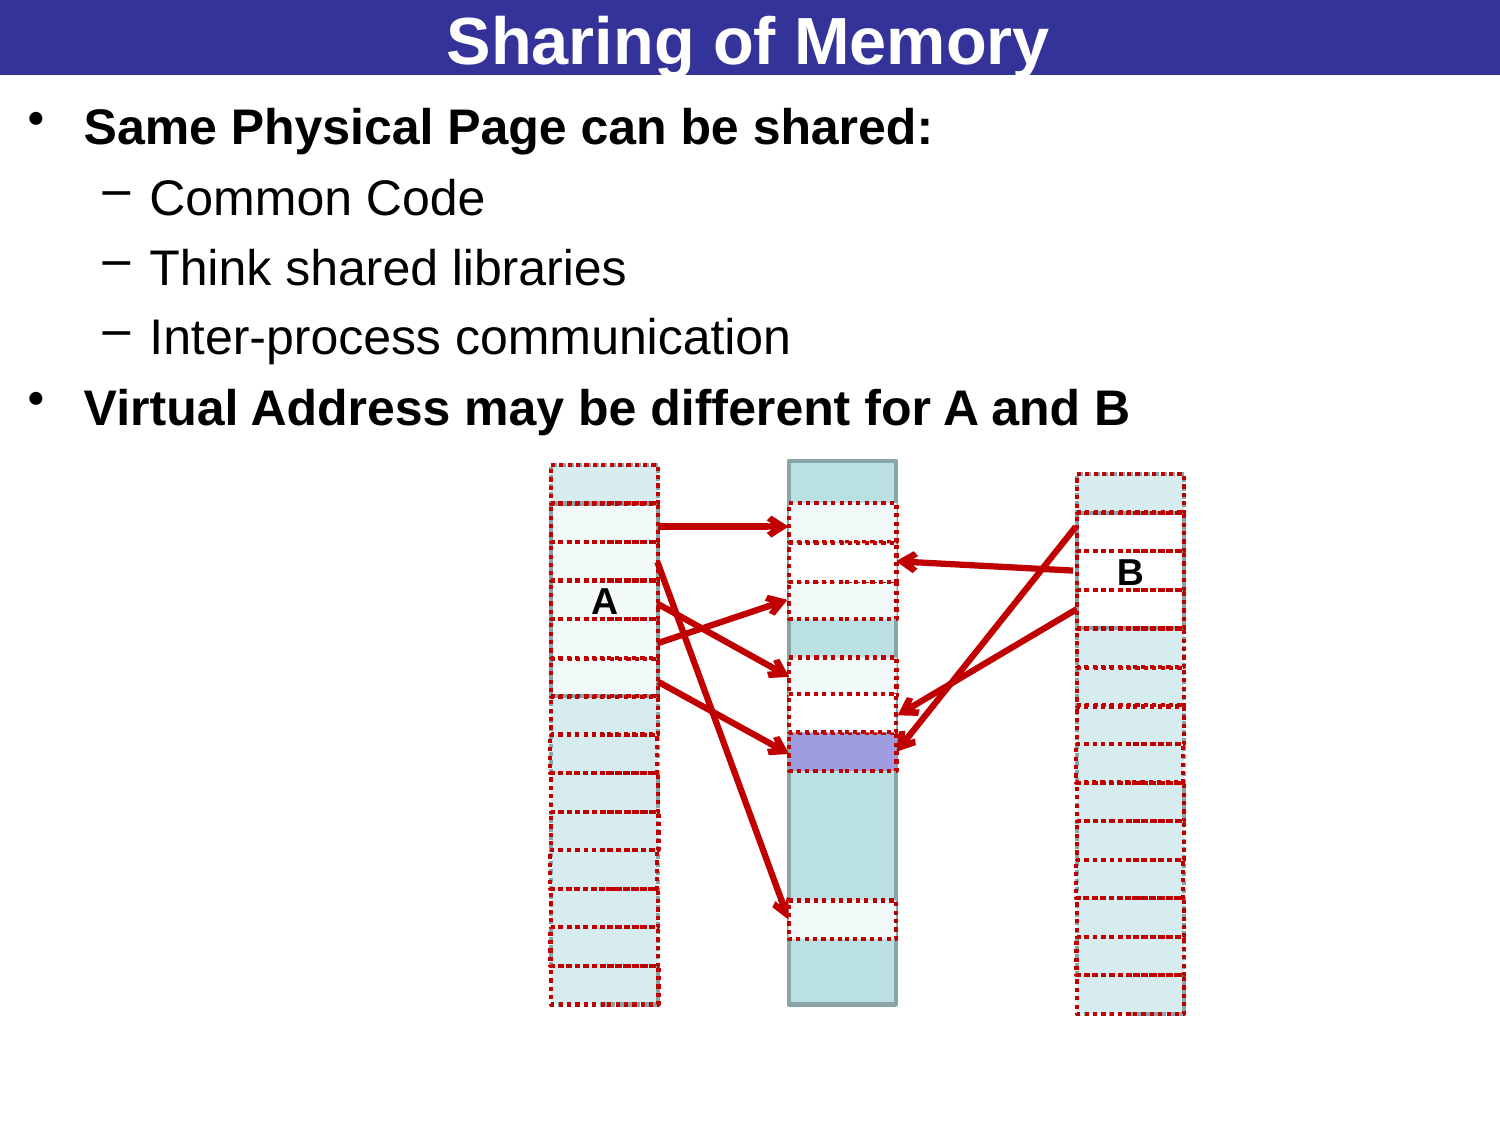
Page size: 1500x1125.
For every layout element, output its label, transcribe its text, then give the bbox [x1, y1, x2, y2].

list Same Physical Page can be shared: Common Code Think shared libraries Inter-process communication Virtual Address may be different for A and B [12, 87, 1488, 1088]
title Sharing of Memory [0, 0, 1500, 75]
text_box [549, 460, 1185, 1015]
